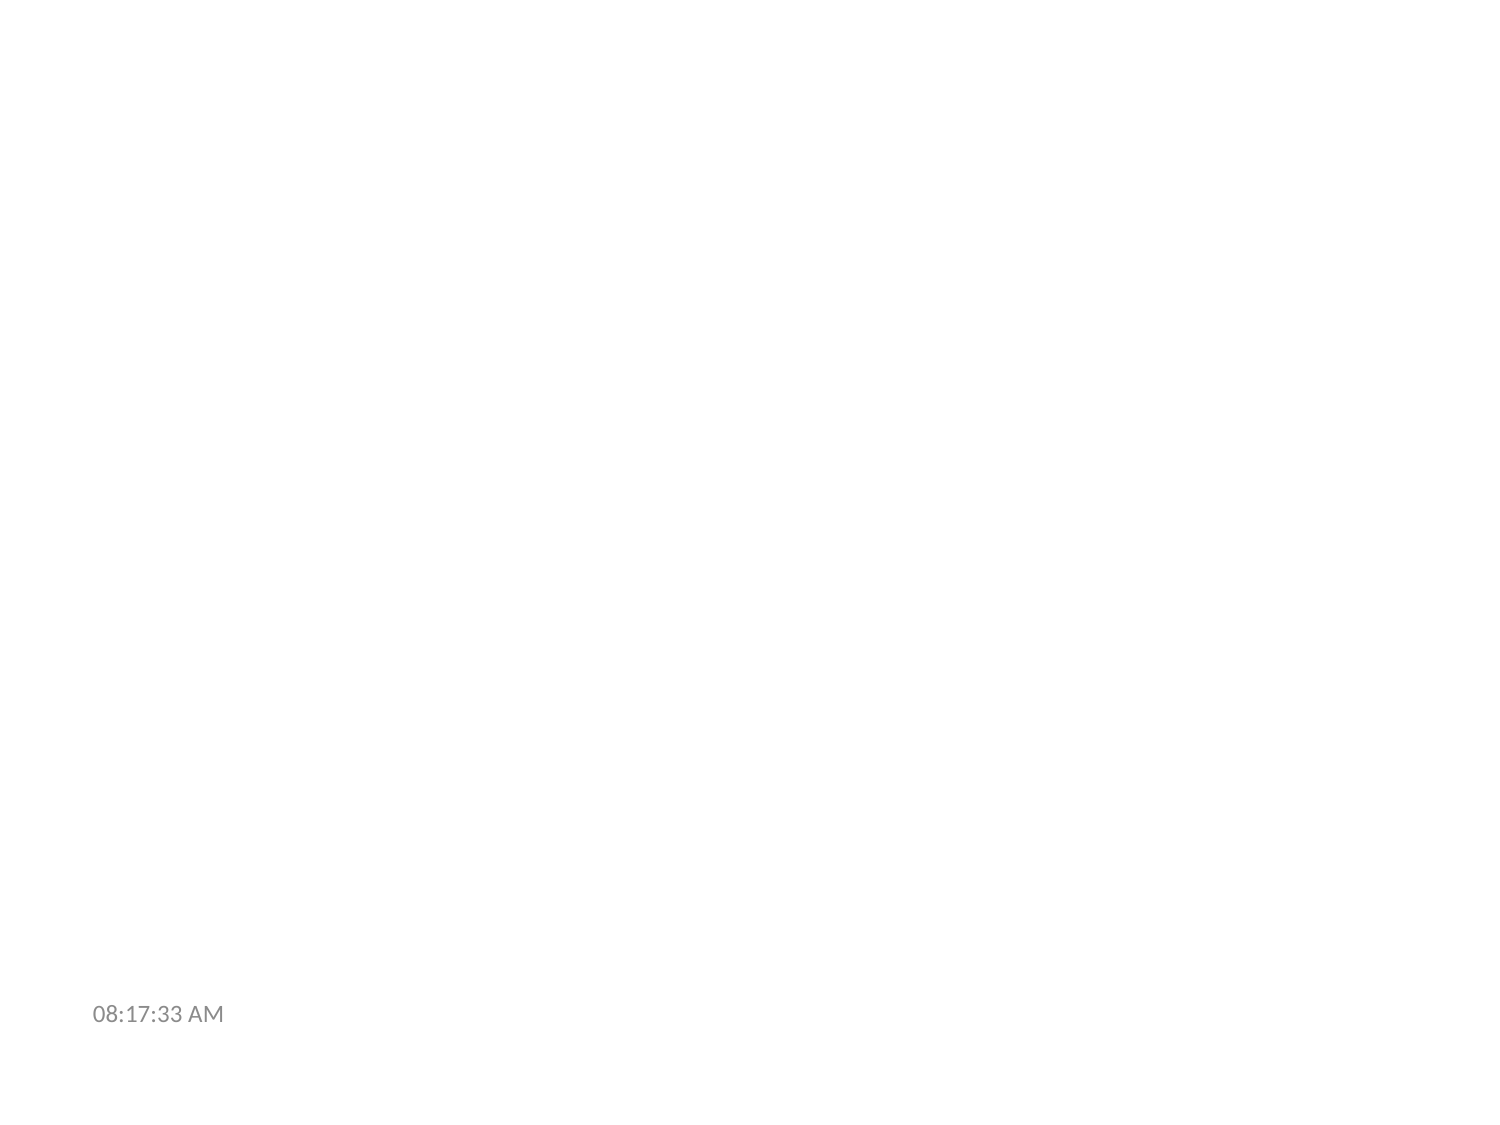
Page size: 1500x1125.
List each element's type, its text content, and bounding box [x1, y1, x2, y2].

text_box 3:35:09 PM [77, 982, 428, 1043]
